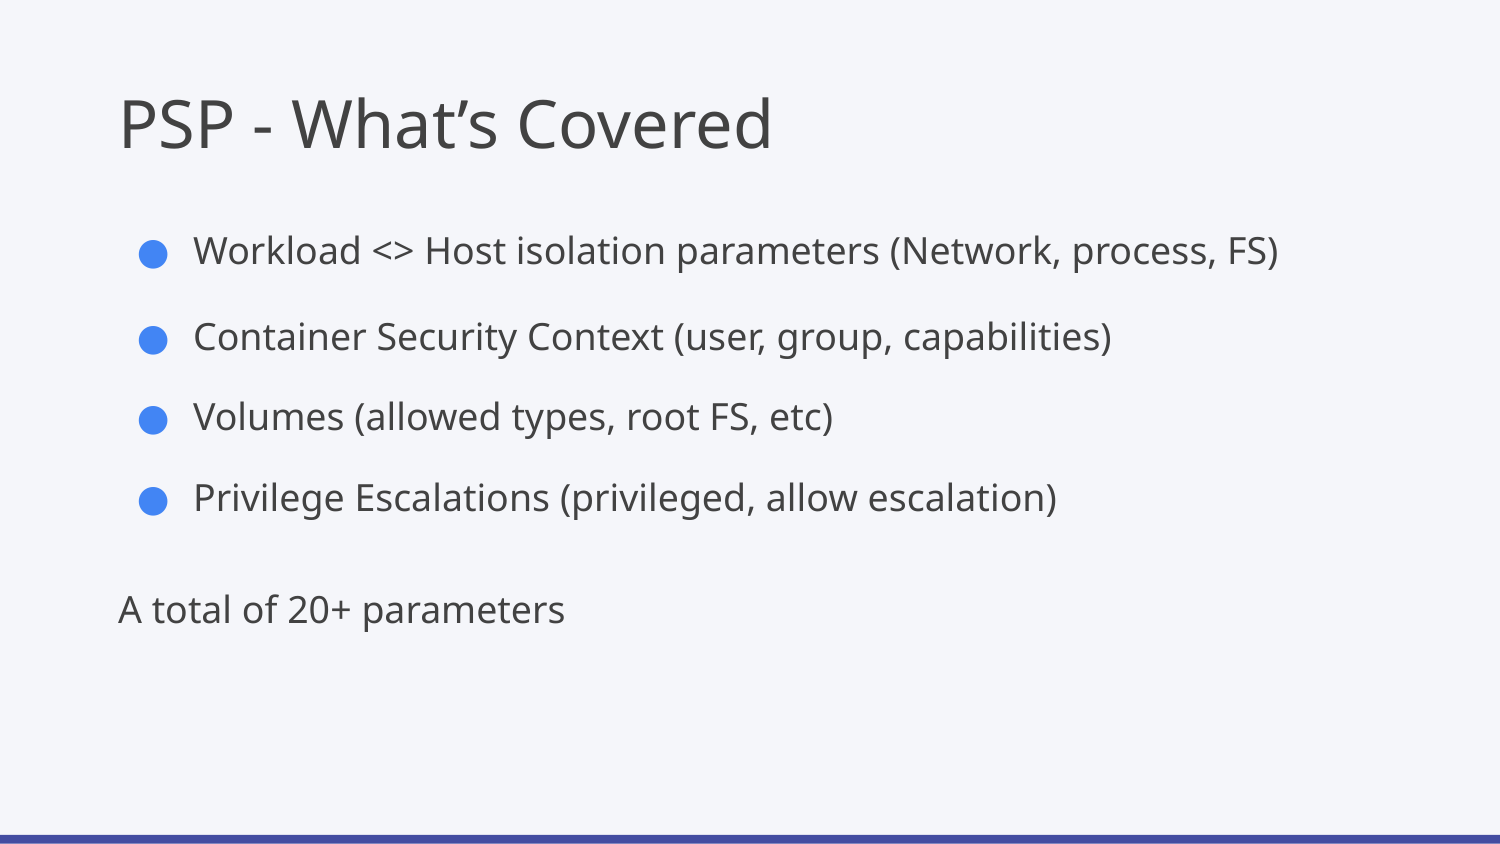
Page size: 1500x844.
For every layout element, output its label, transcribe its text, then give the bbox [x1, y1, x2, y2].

list Workload <> Host isolation parameters (Network, process, FS) Container Security Context (user, group, capabilities) Volumes (allowed types, root FS, etc) Privilege Escalations (privileged, allow escalation) A total of 20+ parameters [103, 224, 1397, 760]
title PSP - What’s Covered [103, 44, 1397, 208]
